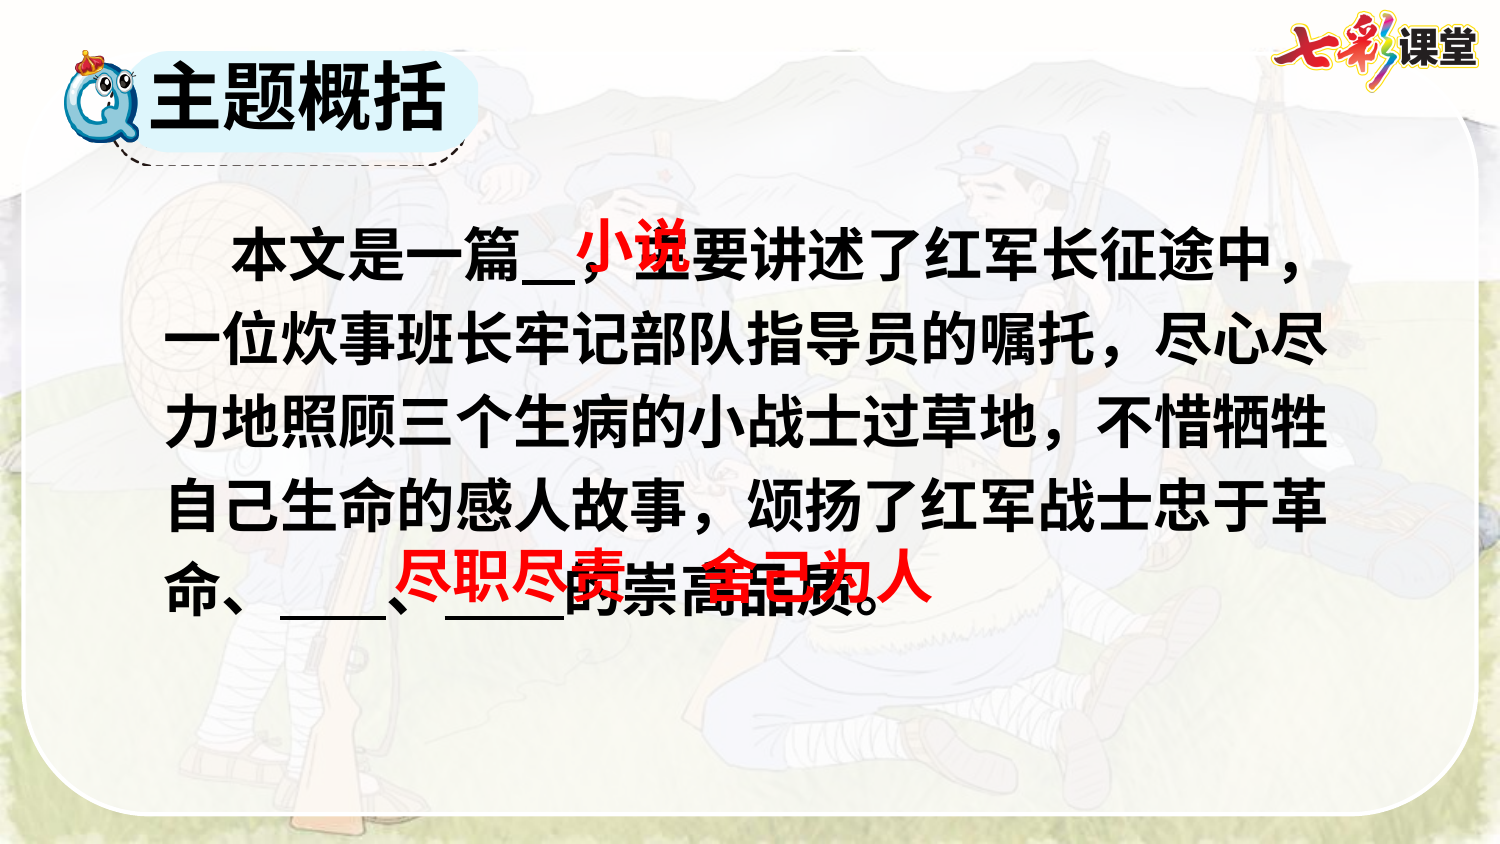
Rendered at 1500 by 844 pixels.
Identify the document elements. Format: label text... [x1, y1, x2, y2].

text_box 舍己为人 [685, 532, 949, 618]
picture [0, 0, 1500, 844]
text_box 小说 [560, 202, 707, 287]
text_box 本文是一篇 ，主要讲述了红军长征途中，一位炊事班长牢记部队指导员的嘱托，尽心尽力地照顾三个生病的小战士过草地，不惜牺牲自己生命的感人故事，颂扬了红军战士忠于革命、 、 的崇高品质。 [149, 196, 1376, 631]
text_box 主题概括 [135, 43, 484, 145]
text_box 尽职尽责 [379, 532, 643, 617]
